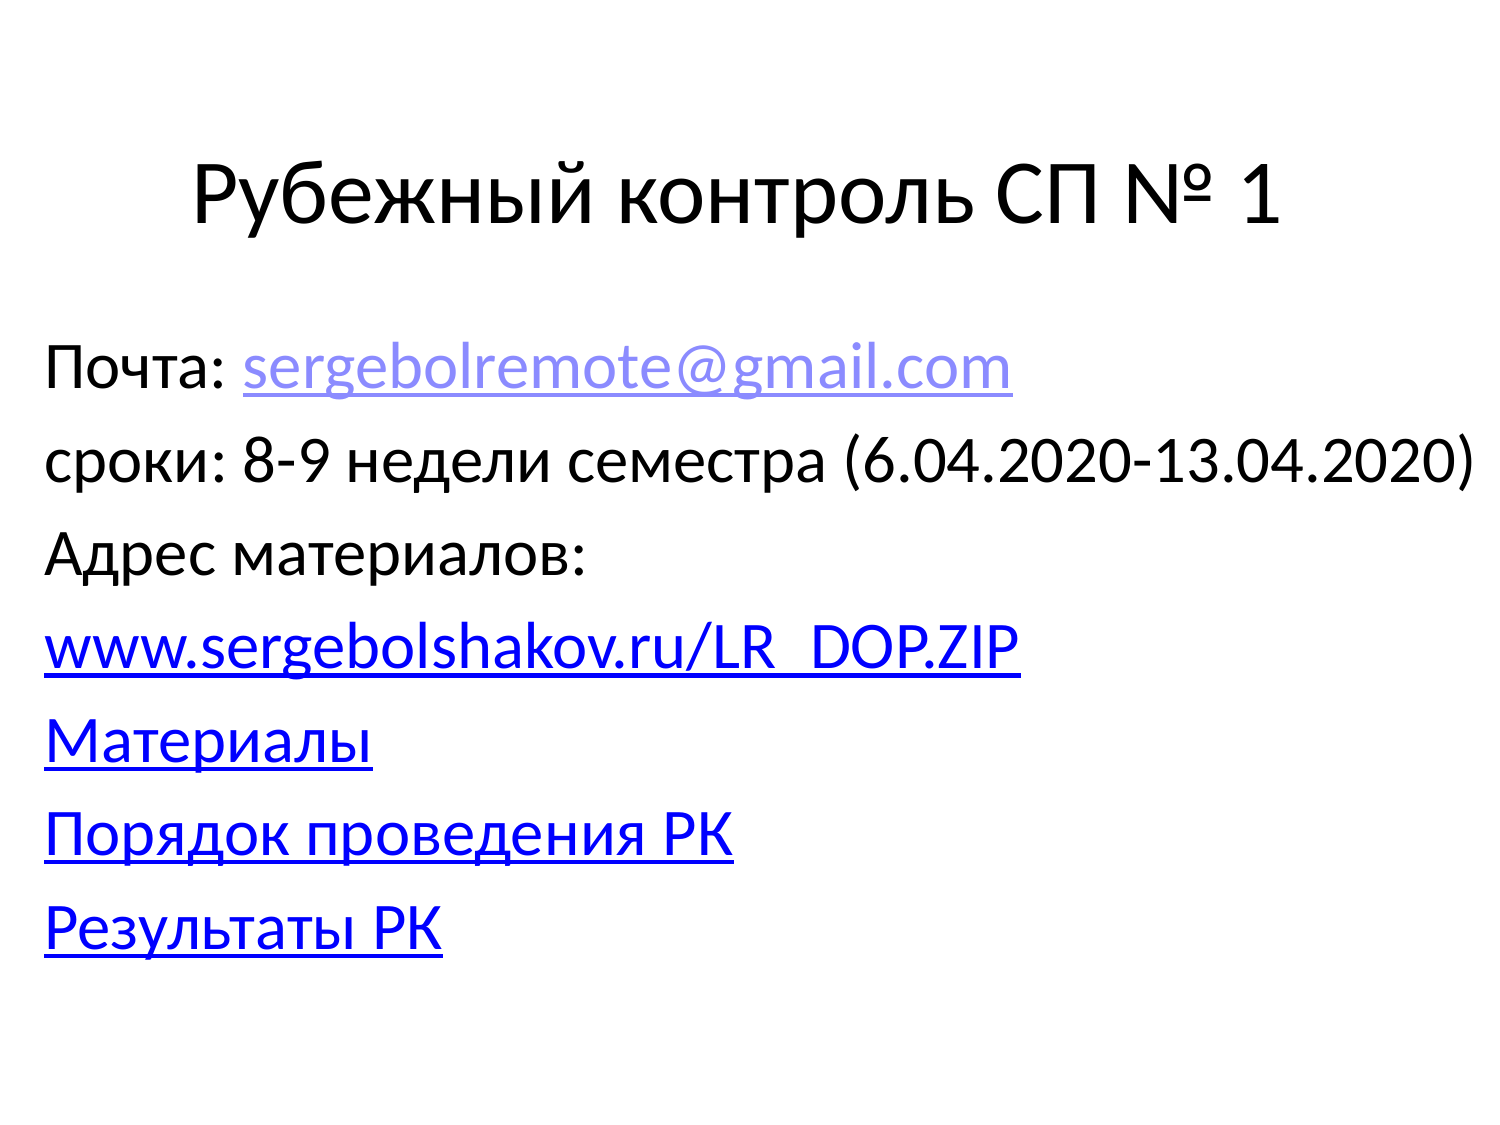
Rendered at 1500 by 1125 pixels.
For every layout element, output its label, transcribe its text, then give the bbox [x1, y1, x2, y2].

title Рубежный контроль СП № 1 [100, 66, 1376, 308]
subtitle Почта: sergebolremote@gmail.com сроки: 8-9 недели семестра (6.04.2020-13.04.2020) Адрес материалов: www.sergebolshakov.ru/LR_DOP.ZIP Материалы Порядок проведения РК Результаты РК [29, 314, 1500, 1035]
